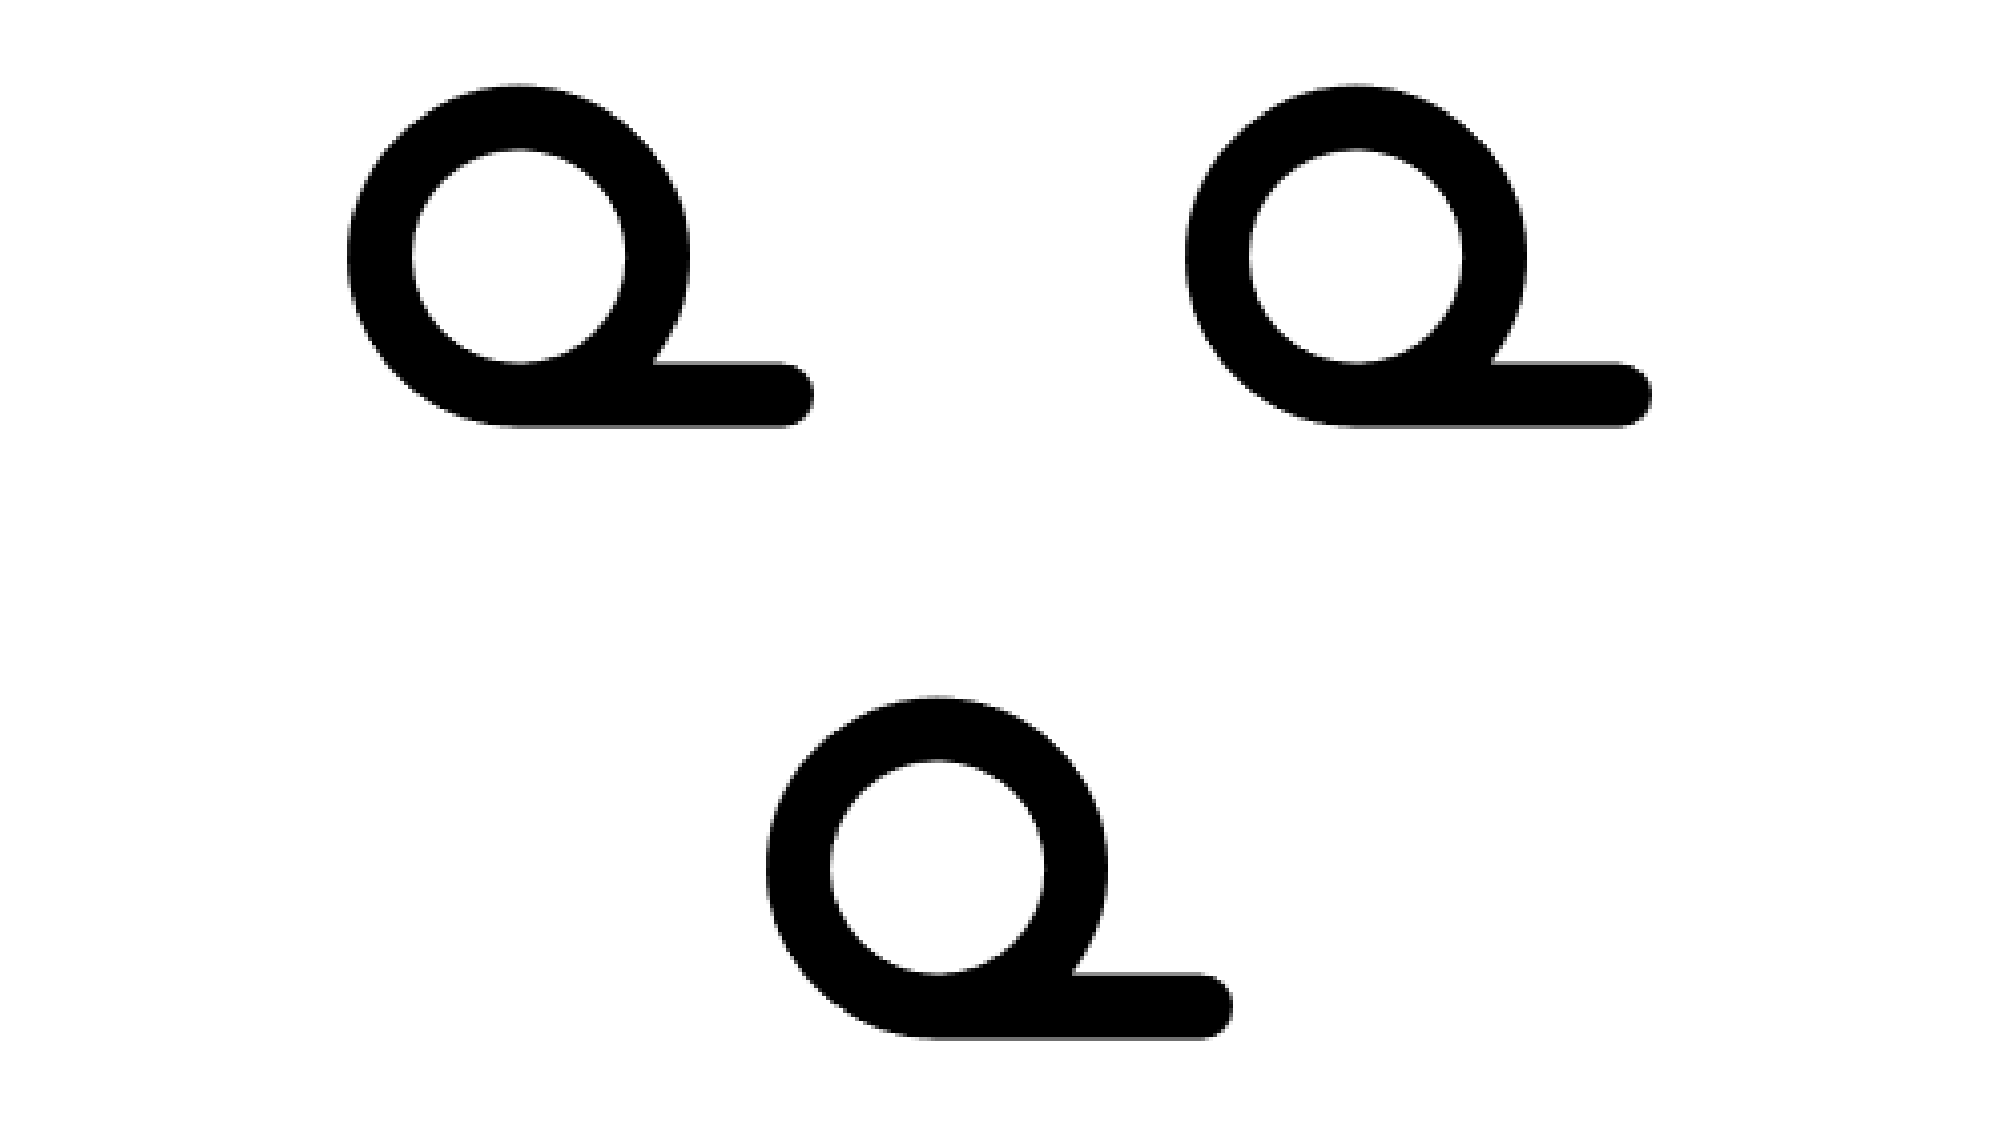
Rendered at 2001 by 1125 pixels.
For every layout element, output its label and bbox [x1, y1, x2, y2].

picture [195, 0, 1805, 1125]
